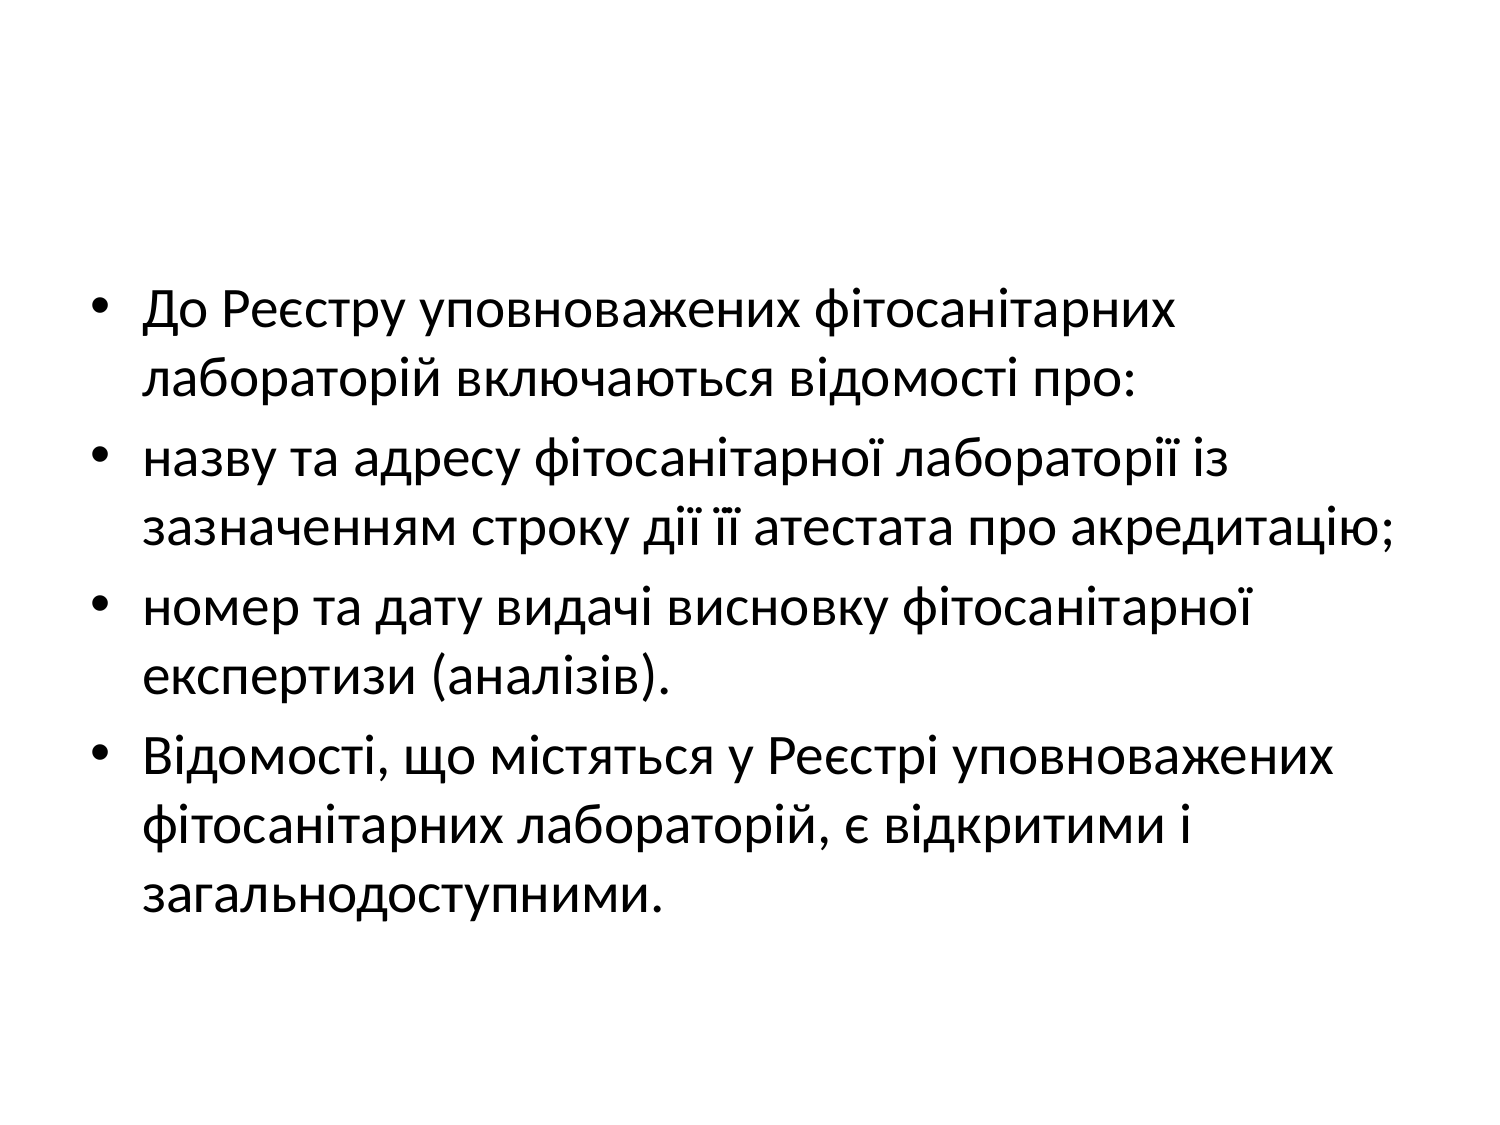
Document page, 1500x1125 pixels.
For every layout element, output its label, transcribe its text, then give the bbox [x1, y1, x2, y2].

list До Реєстру уповноважених фітосанітарних лабораторій включаються відомості про: назву та адресу фітосанітарної лабораторії із зазначенням строку дії її атестата про акредитацію; номер та дату видачі висновку фітосанітарної експертизи (аналізів). Відомості, що містяться у Реєстрі уповноважених фітосанітарних лабораторій, є відкритими і загальнодоступними. [75, 262, 1425, 1005]
